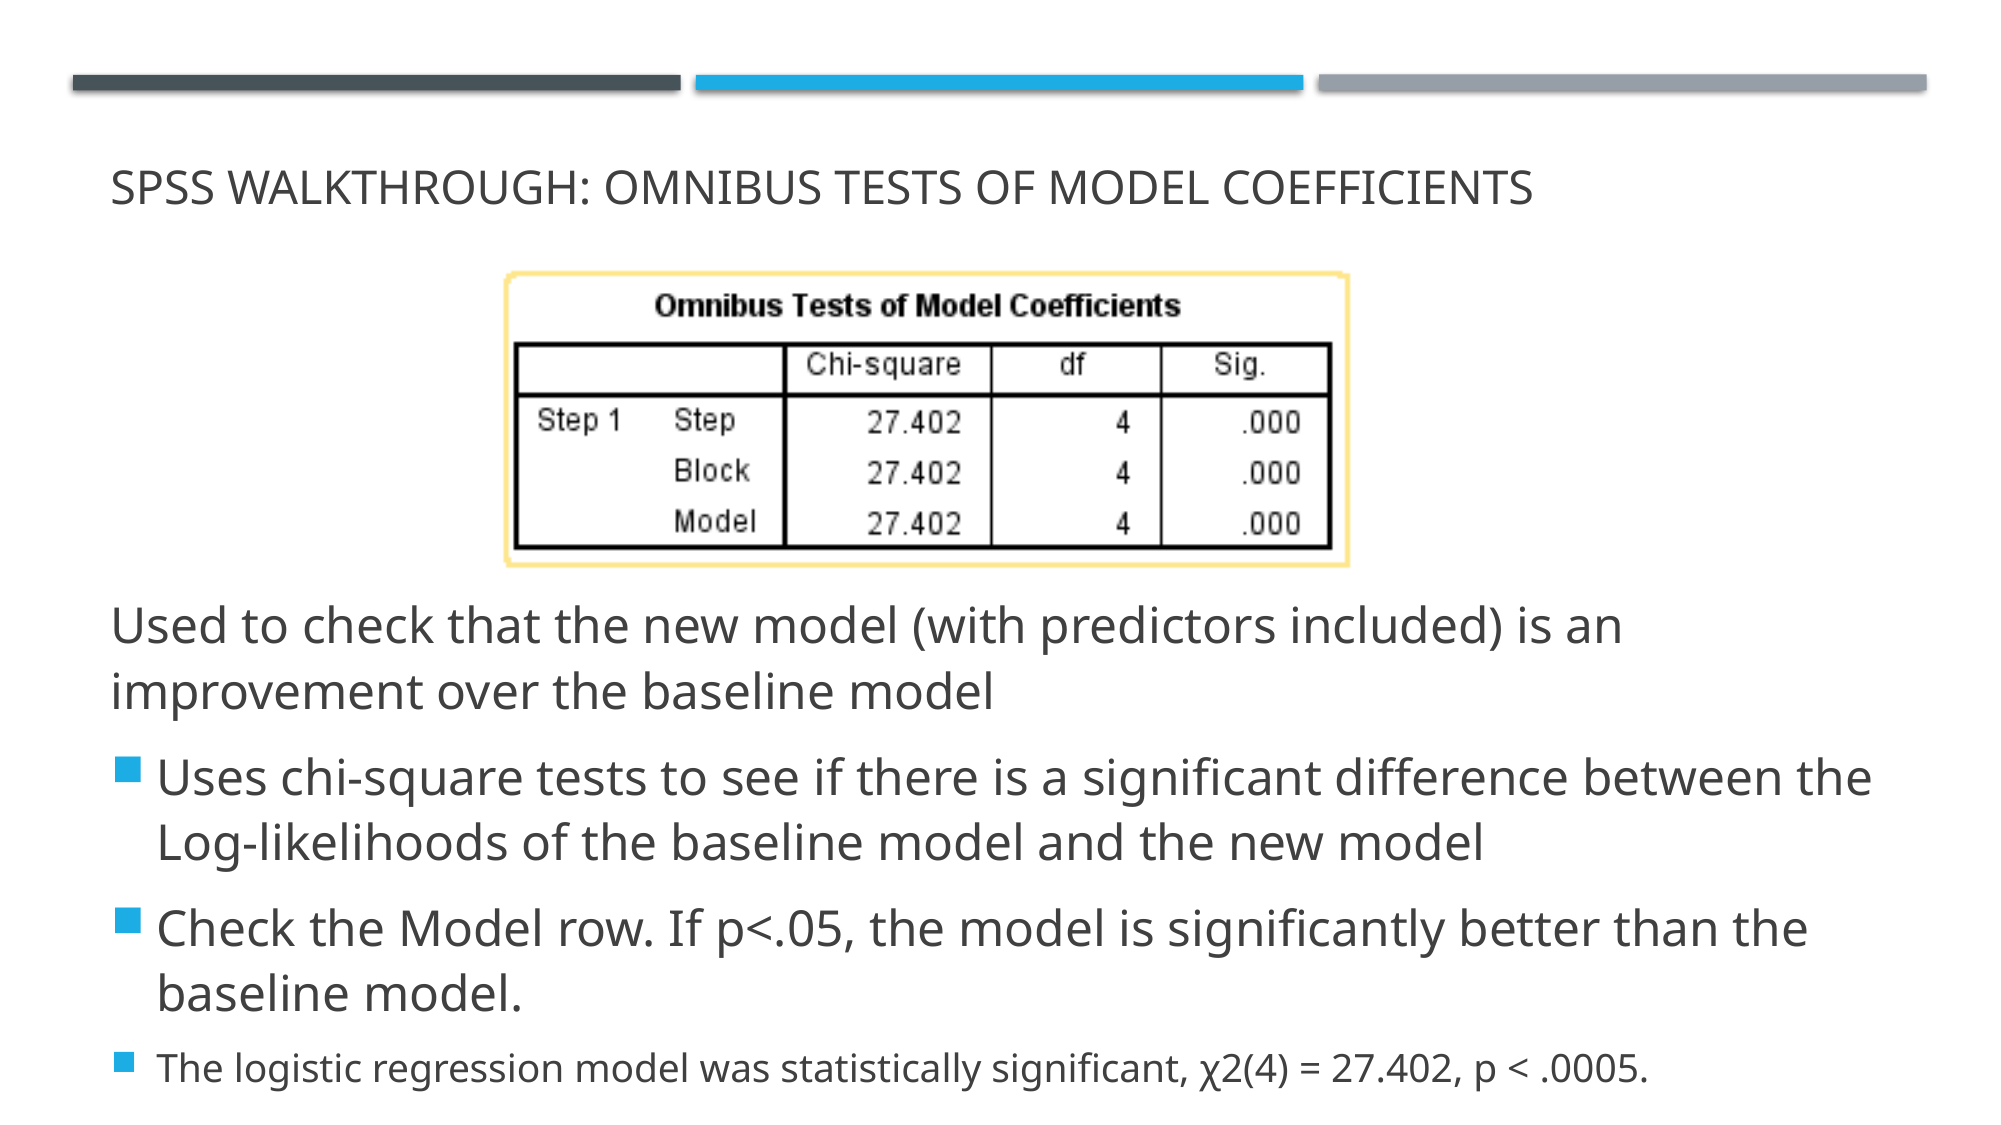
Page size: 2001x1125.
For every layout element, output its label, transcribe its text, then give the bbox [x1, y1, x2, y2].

picture [479, 221, 1400, 582]
title SPSS WALKTHROUGH: Omnibus Tests of Model Coefficients [95, 115, 1905, 222]
list Used to check that the new model (with predictors included) is an improvement over the baseline model Uses chi-square tests to see if there is a significant difference between the Log-likelihoods of the baseline model and the new model Check the Model row. If p<.05, the model is significantly better than the baseline model. The logistic regression model was statistically significant, χ2(4) = 27.402, p < .0005. [95, 581, 1940, 1110]
